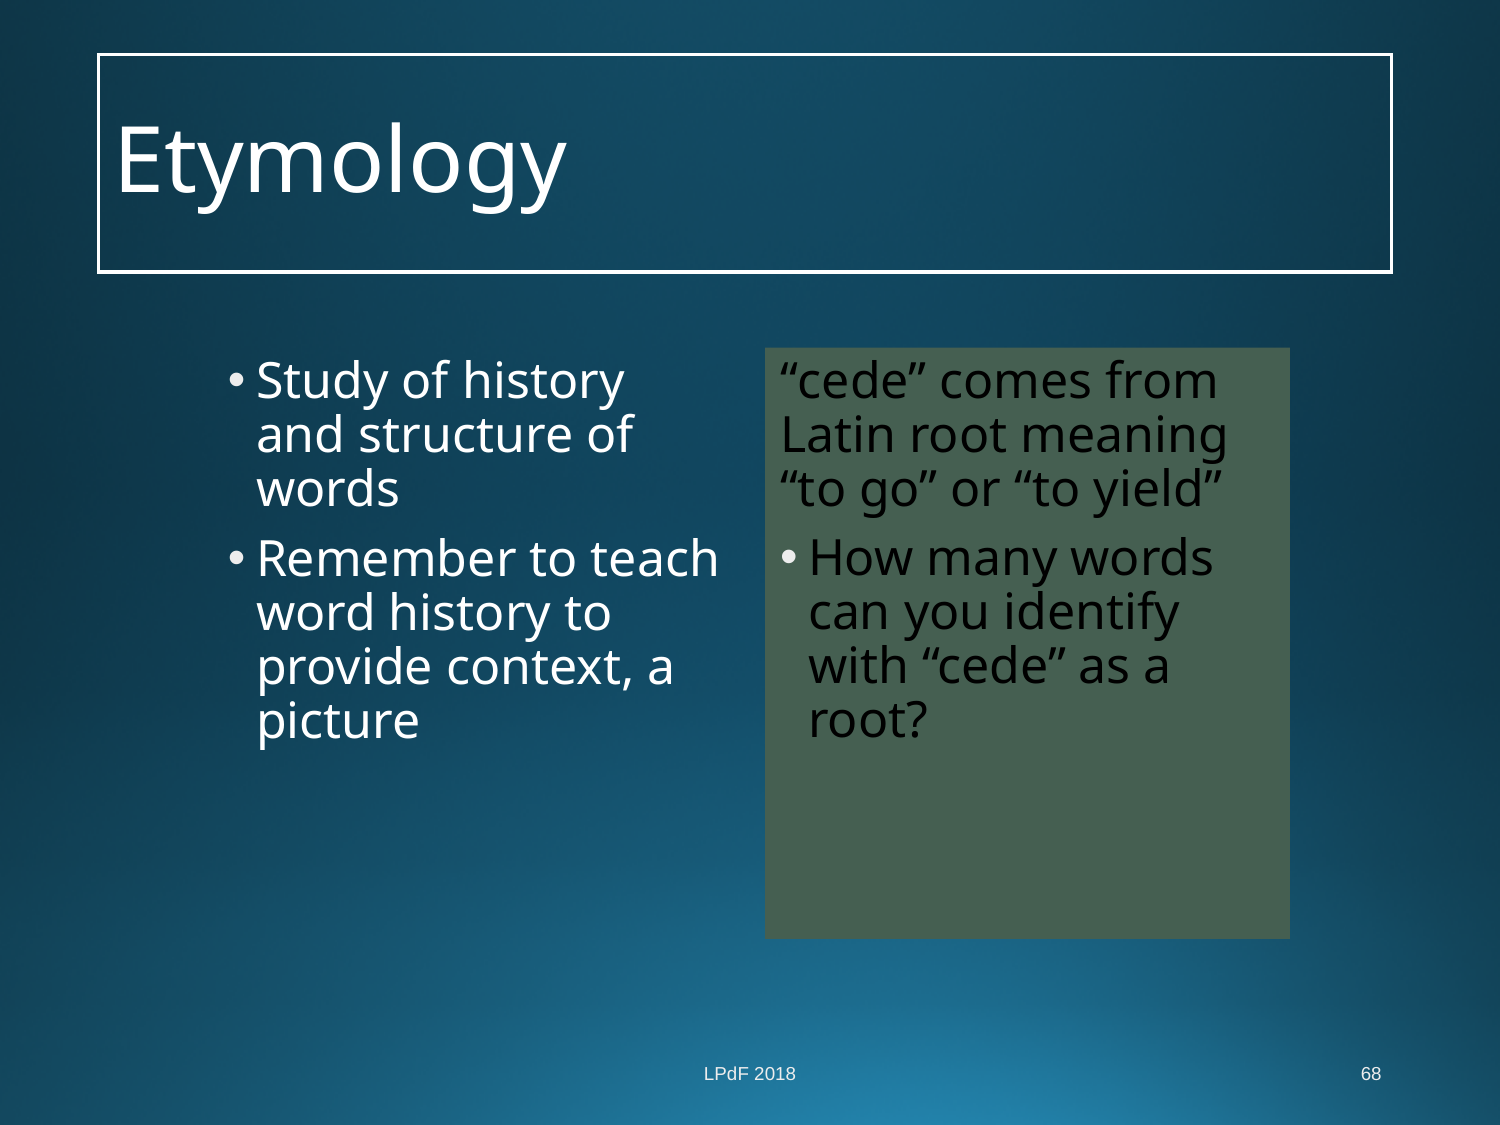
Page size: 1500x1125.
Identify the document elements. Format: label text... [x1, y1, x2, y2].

picture [0, 0, 1500, 1125]
list “cede” comes from Latin root meaning “to go” or “to yield” How many words can you identify with “cede” as a root? [765, 347, 1290, 939]
slide_number 68 [1059, 1042, 1397, 1103]
footer LPdF 2018 [496, 1042, 1004, 1103]
list Study of history and structure of words Remember to teach word history to provide context, a picture [213, 348, 738, 939]
title Etymology [97, 53, 1393, 274]
